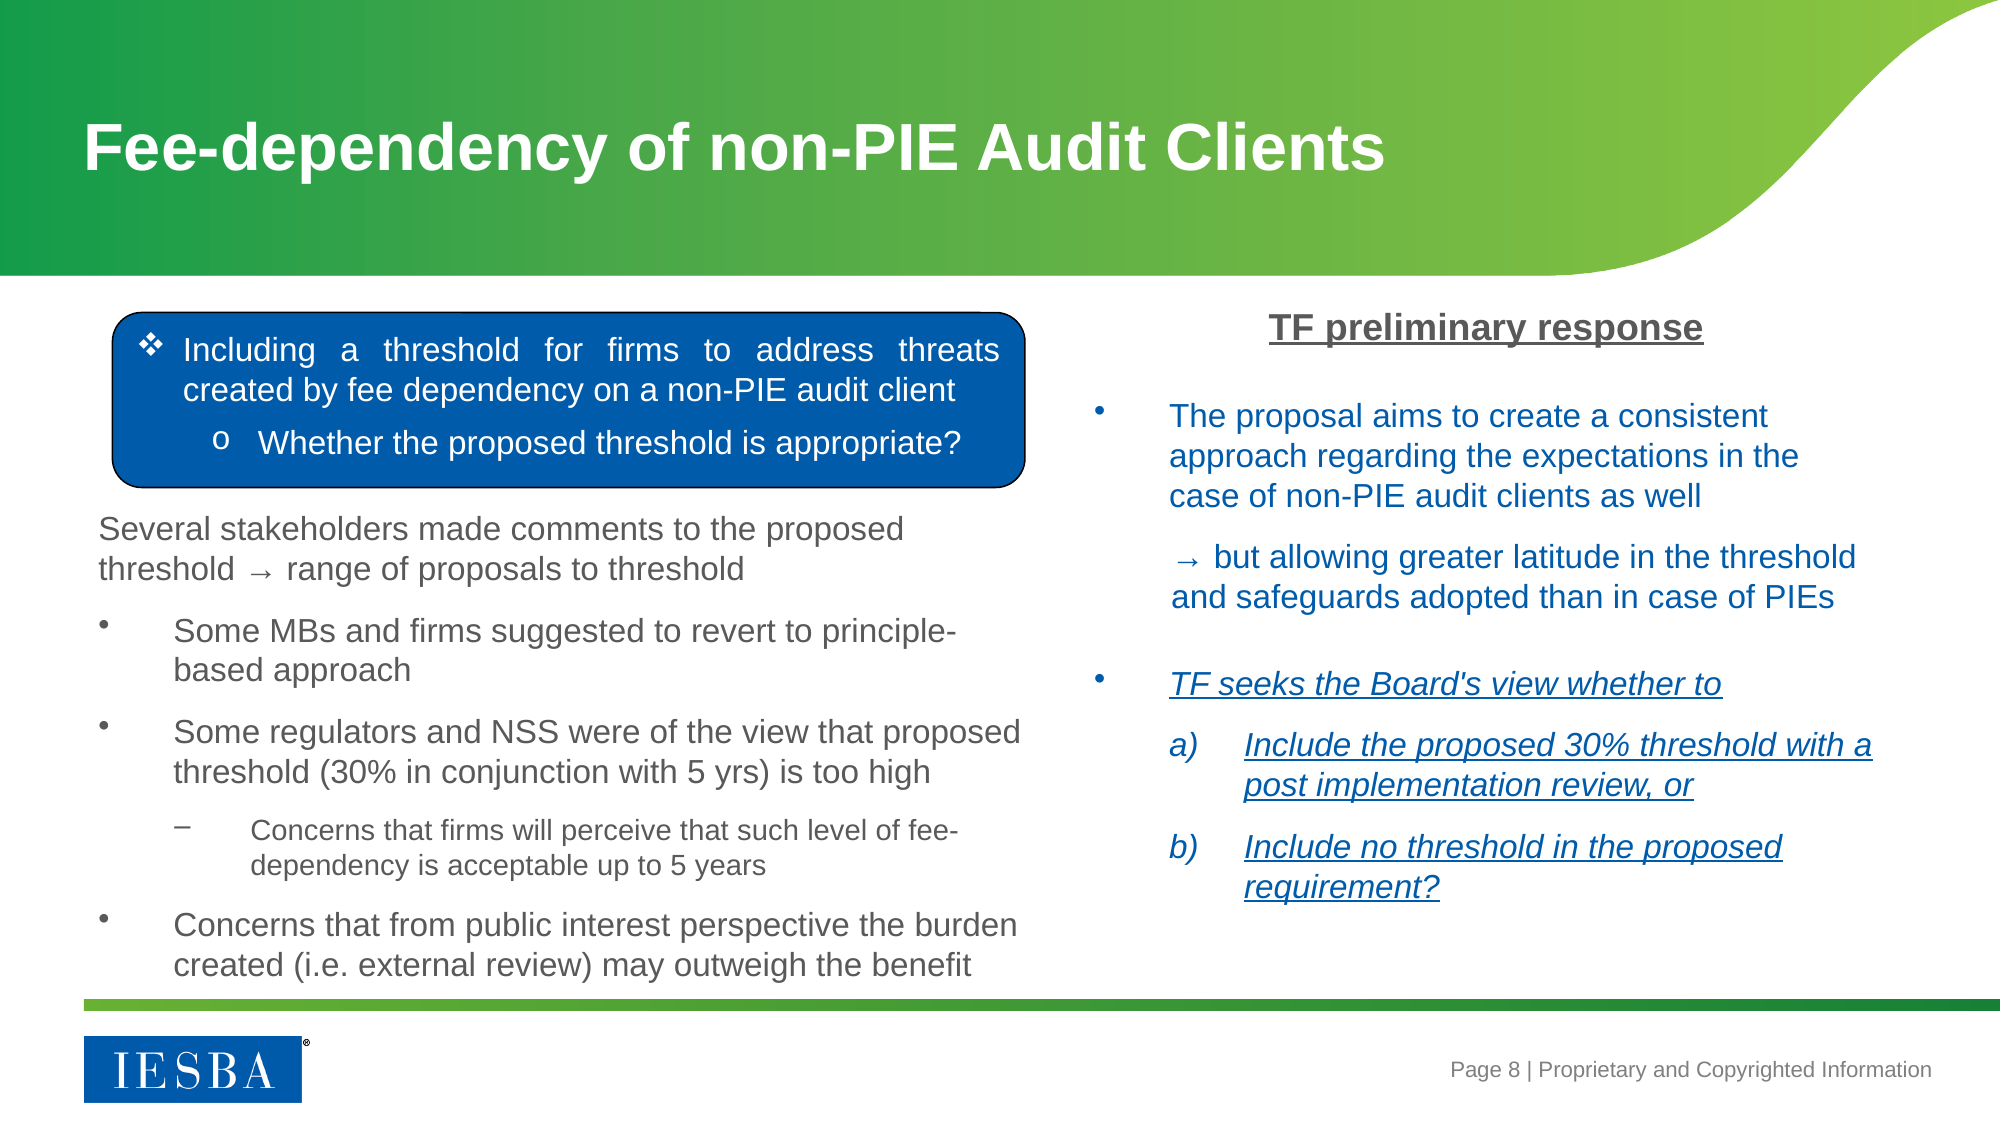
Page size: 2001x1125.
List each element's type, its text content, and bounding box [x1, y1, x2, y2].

picture [84, 1036, 310, 1103]
title Fee-dependency of non-PIE Audit Clients [83, 99, 1734, 188]
picture [0, 0, 2000, 276]
text_box TF preliminary response The proposal aims to create a consistent approach regarding the expectations in the case of non-PIE audit clients as well → but allowing greater latitude in the threshold and safeguards adopted than in case of PIEs TF seeks the Board's view whether to Include the proposed 30% threshold with a post implementation review, or Include no threshold in the proposed requirement? [1079, 295, 1894, 967]
list Several stakeholders made comments to the proposed threshold → range of proposals to threshold Some MBs and firms suggested to revert to principle-based approach Some regulators and NSS were of the view that proposed threshold (30% in conjunction with 5 yrs) is too high Concerns that firms will perceive that such level of fee-dependency is acceptable up to 5 years Concerns that from public interest perspective the burden created (i.e. external review) may outweigh the benefit [83, 295, 1050, 1013]
text_box Including a threshold for firms to address threats created by fee dependency on a non-PIE audit client Whether the proposed threshold is appropriate? [112, 312, 1025, 488]
